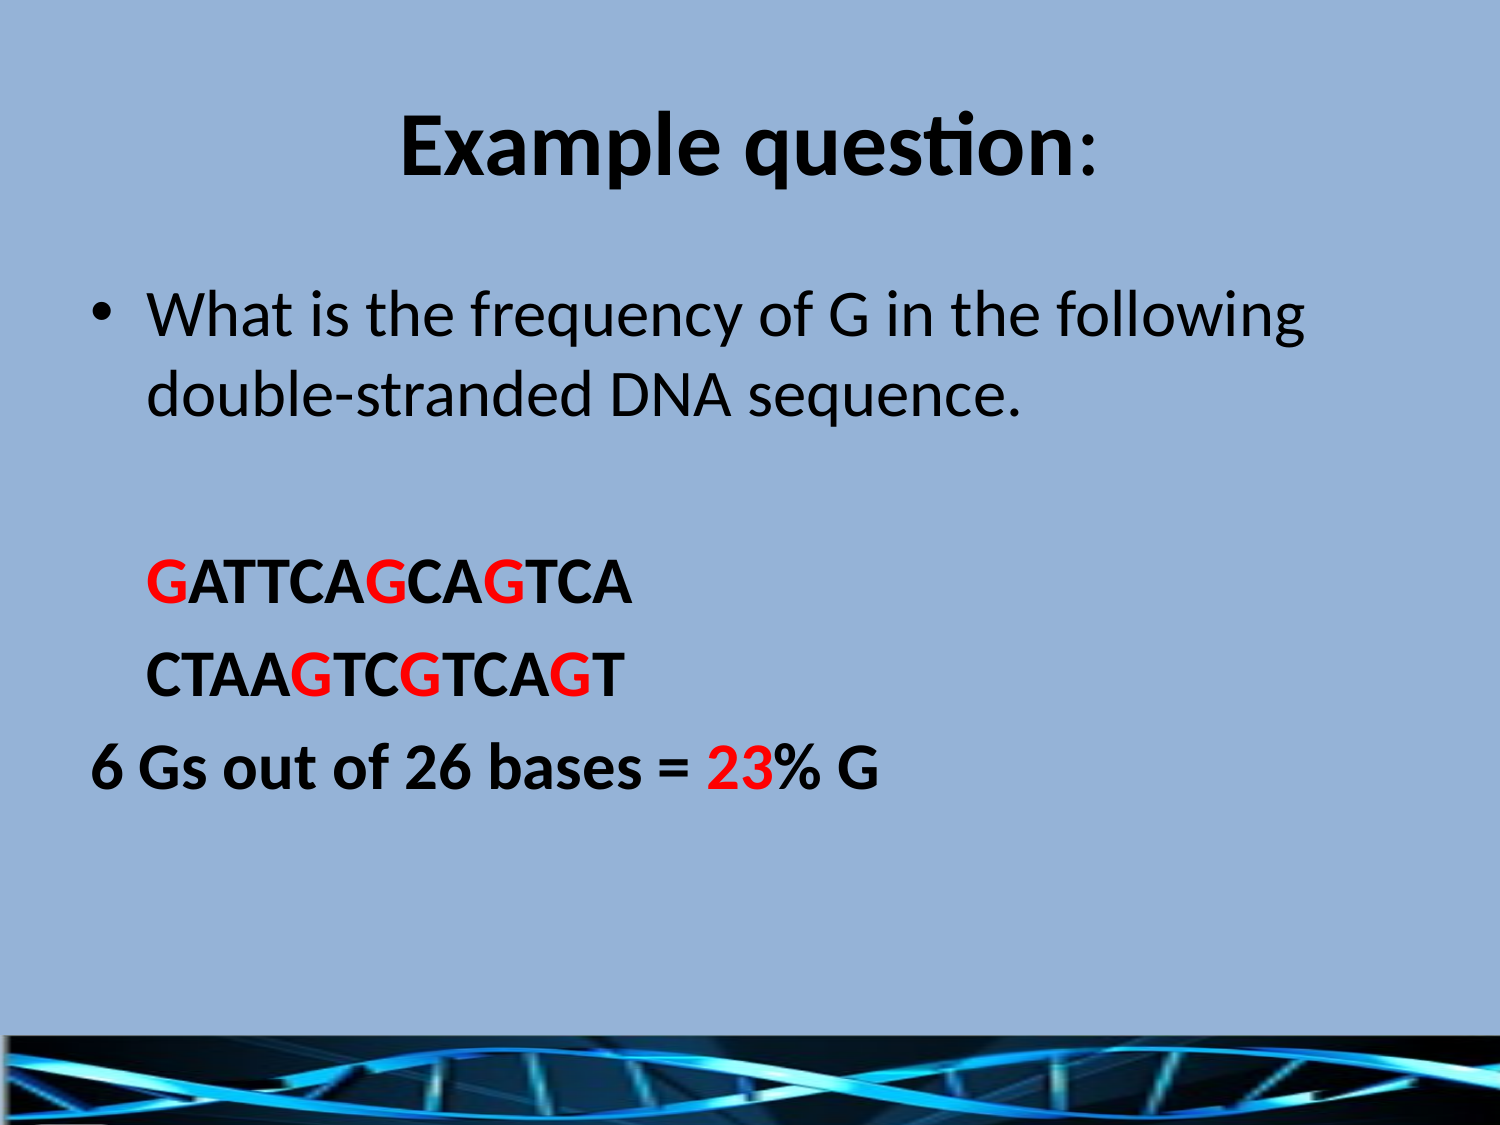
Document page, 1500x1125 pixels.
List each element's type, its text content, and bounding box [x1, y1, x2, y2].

picture [4, 323, 1500, 1125]
list What is the frequency of G in the following double-stranded DNA sequence. GATTCAGCAGTCA CTAAGTCGTCAGT 6 Gs out of 26 bases = 23% G [75, 262, 1425, 1005]
title Example question: [75, 45, 1425, 233]
